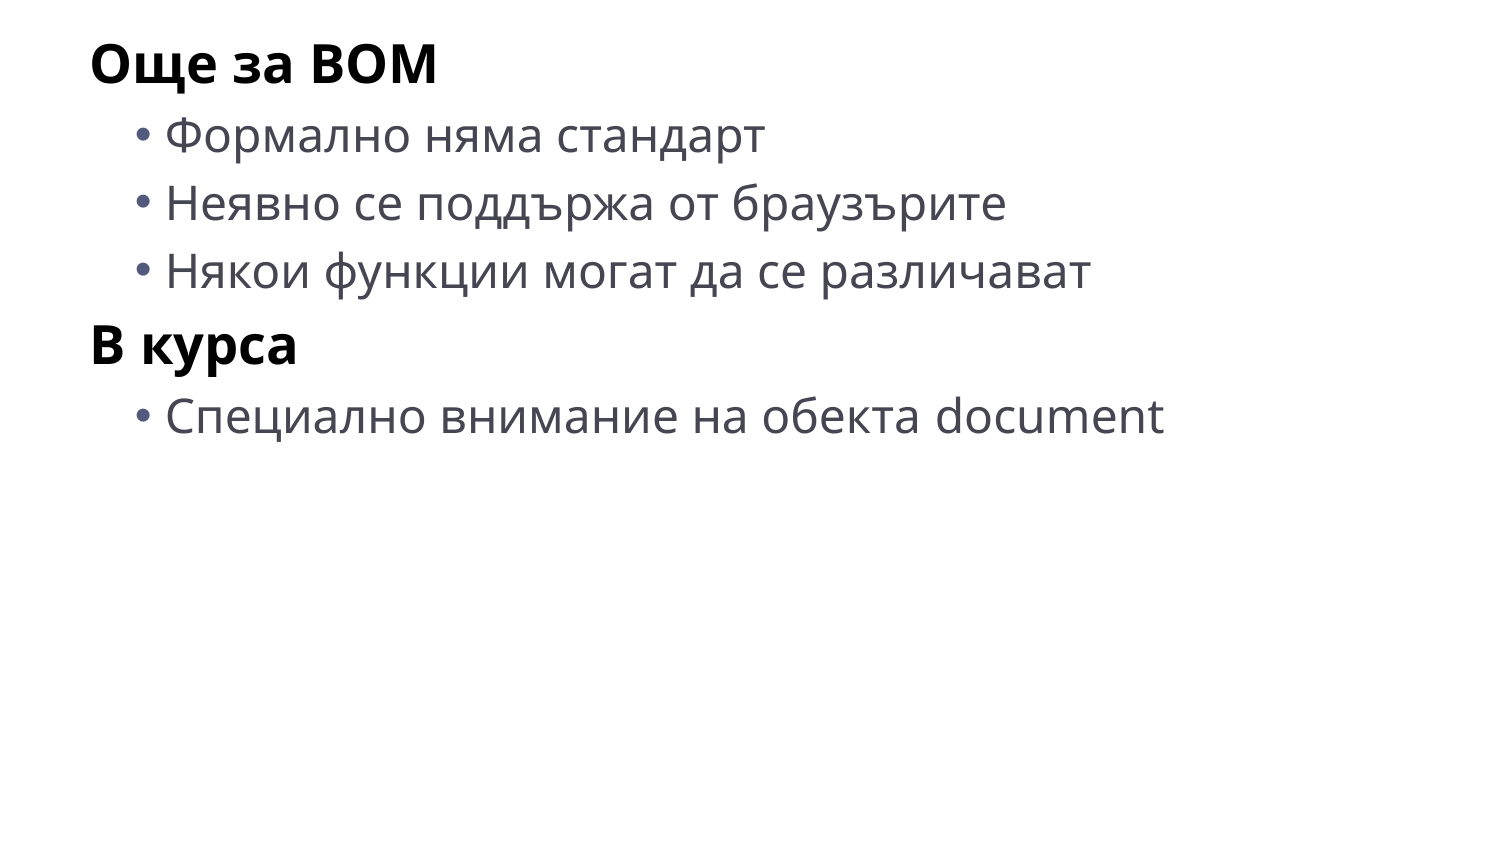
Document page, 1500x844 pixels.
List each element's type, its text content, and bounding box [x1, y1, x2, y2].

list Още за BOM Формално няма стандарт Неявно се поддържа от браузърите Някои функции могат да се различават В курса Специално внимание на обекта document [75, 21, 1475, 835]
